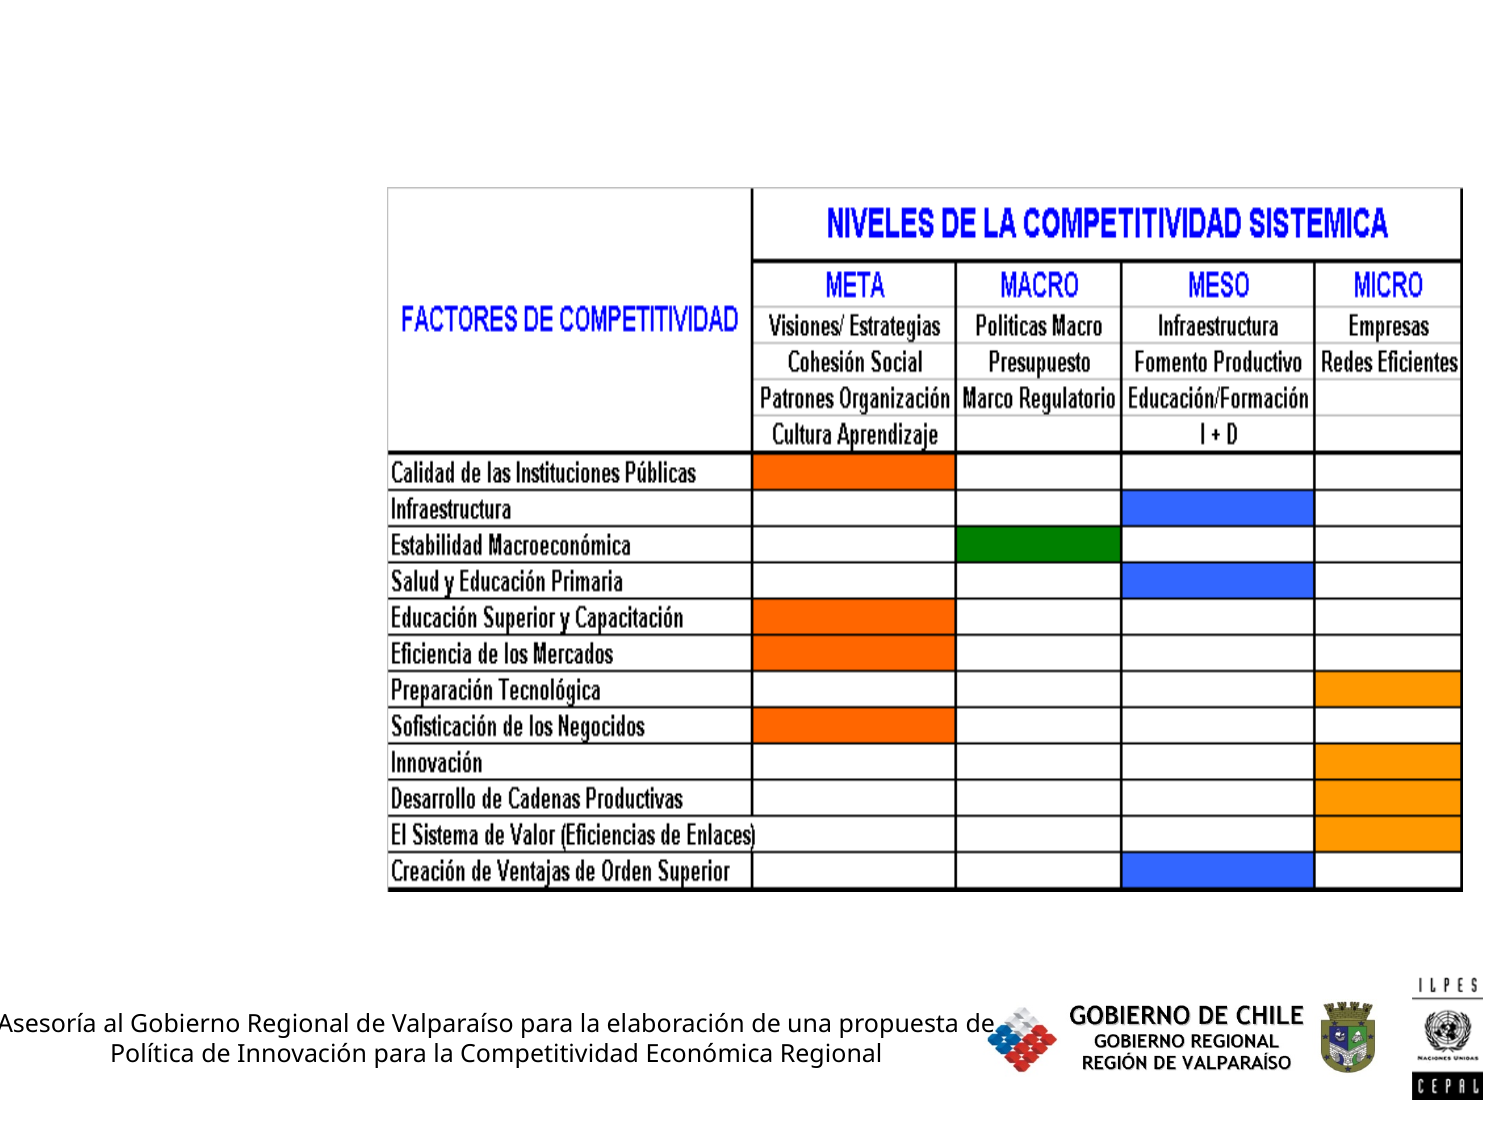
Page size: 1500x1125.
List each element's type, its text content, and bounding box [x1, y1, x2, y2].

picture [972, 999, 1388, 1080]
text_box Asesoría al Gobierno Regional de Valparaíso para la elaboración de una propuesta de Política de Innovación para la Competitividad Económica Regional [0, 1000, 970, 1075]
picture [387, 187, 1463, 892]
text_box [0, 937, 1500, 1125]
picture [1412, 974, 1483, 1101]
